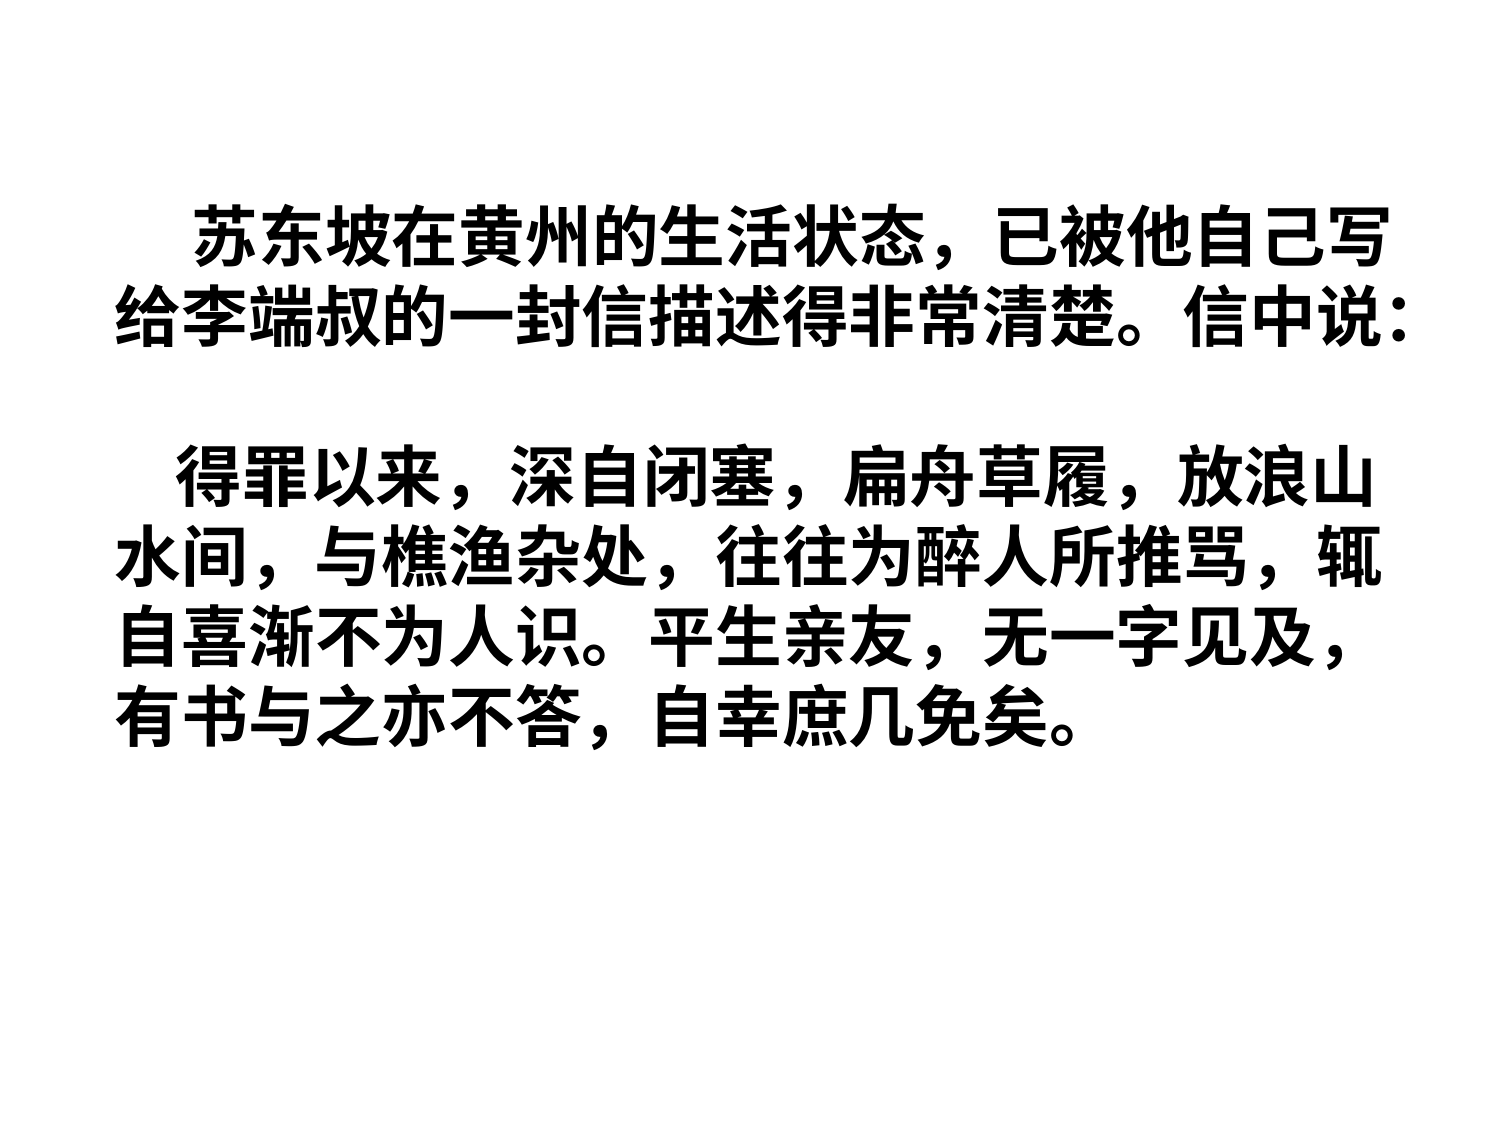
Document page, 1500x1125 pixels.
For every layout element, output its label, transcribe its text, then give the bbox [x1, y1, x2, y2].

text_box 苏东坡在黄州的生活状态，已被他自己写给李端叔的一封信描述得非常清楚。信中说： 得罪以来，深自闭塞，扁舟草履，放浪山水间，与樵渔杂处，往往为醉人所推骂，辄自喜渐不为人识。平生亲友，无一字见及，有书与之亦不答，自幸庶几免矣。 [99, 187, 1413, 762]
